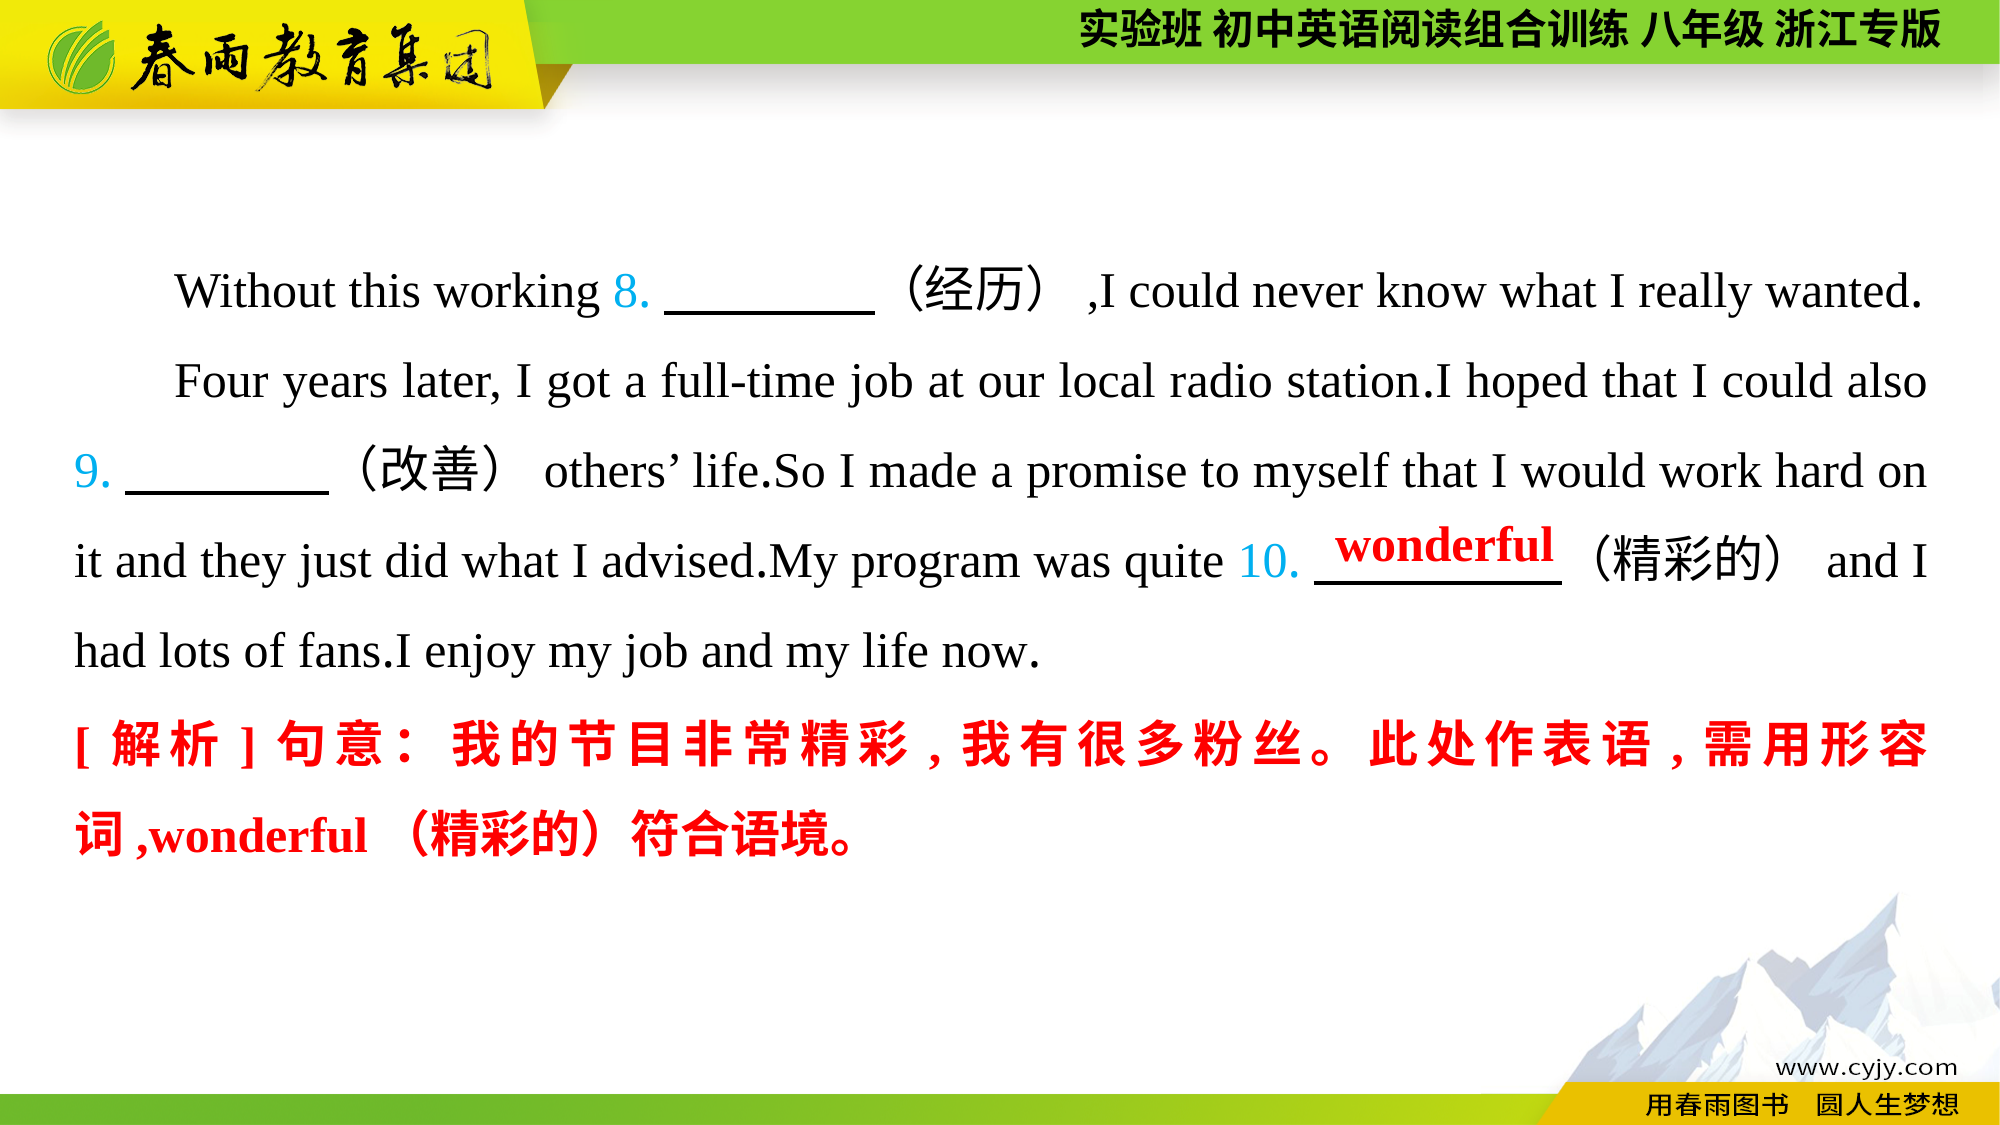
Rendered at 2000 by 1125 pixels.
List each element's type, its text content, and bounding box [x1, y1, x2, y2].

text_box [解析]句意：我的节目非常精彩,我有很多粉丝。此处作表语,需用形容词,wonderful（精彩的）符合语境。 [59, 690, 1944, 870]
picture [0, 0, 2000, 1125]
text_box wonderful [1320, 504, 1570, 579]
list Without this working 8. （经历）,I could never know what I really wanted. Four years later, I got a full-time job at our local radio station.I hoped that I could also 9. （改善）others’ life.So I made a promise to myself that I would work hard on it and they just did what I advised.My program was quite 10. （精彩的）and I had lots of fans.I enjoy my job and my life now. [59, 219, 1944, 690]
